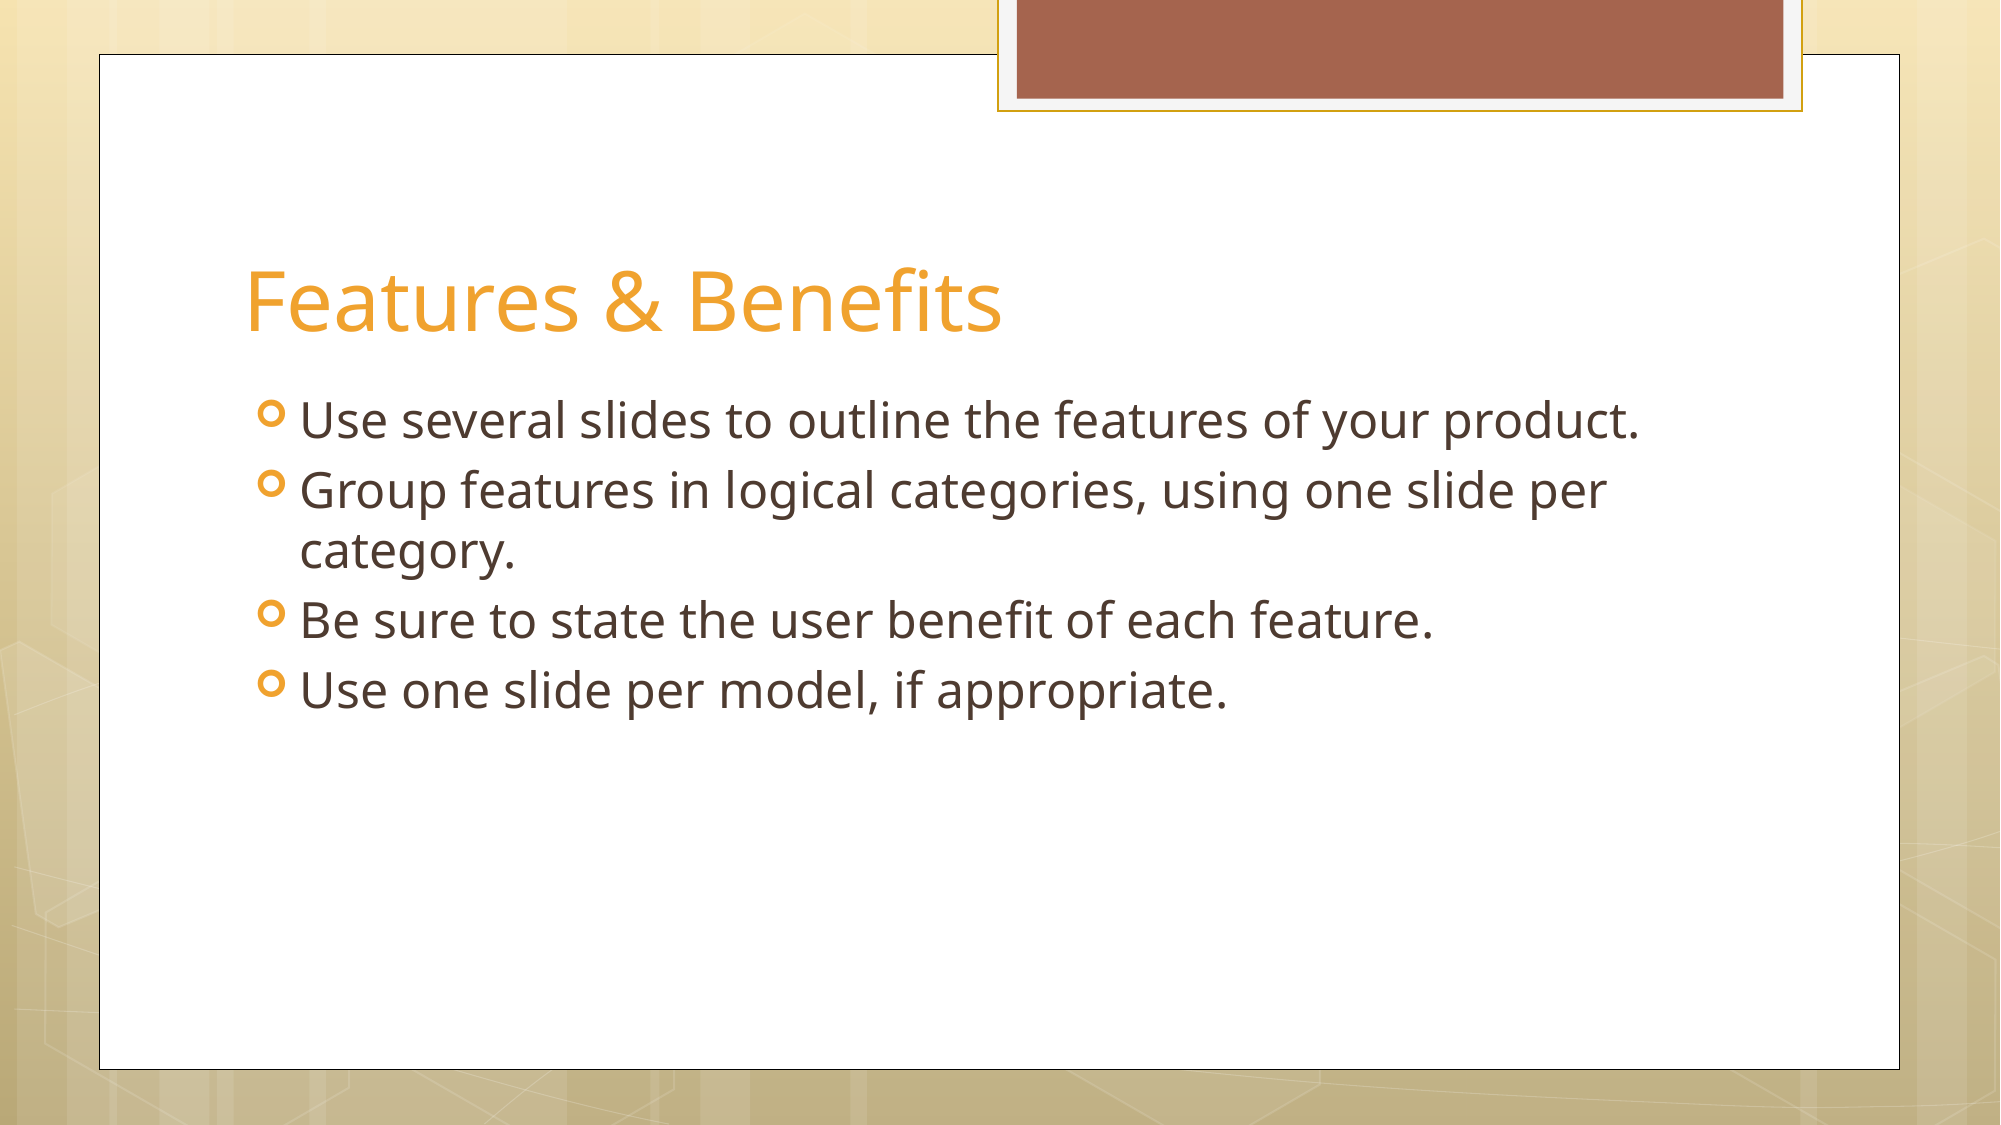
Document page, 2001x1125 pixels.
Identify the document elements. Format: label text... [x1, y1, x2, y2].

list Use several slides to outline the features of your product. Group features in logical categories, using one slide per category. Be sure to state the user benefit of each feature. Use one slide per model, if appropriate. [228, 381, 1769, 957]
title Features & Benefits [228, 168, 1765, 357]
